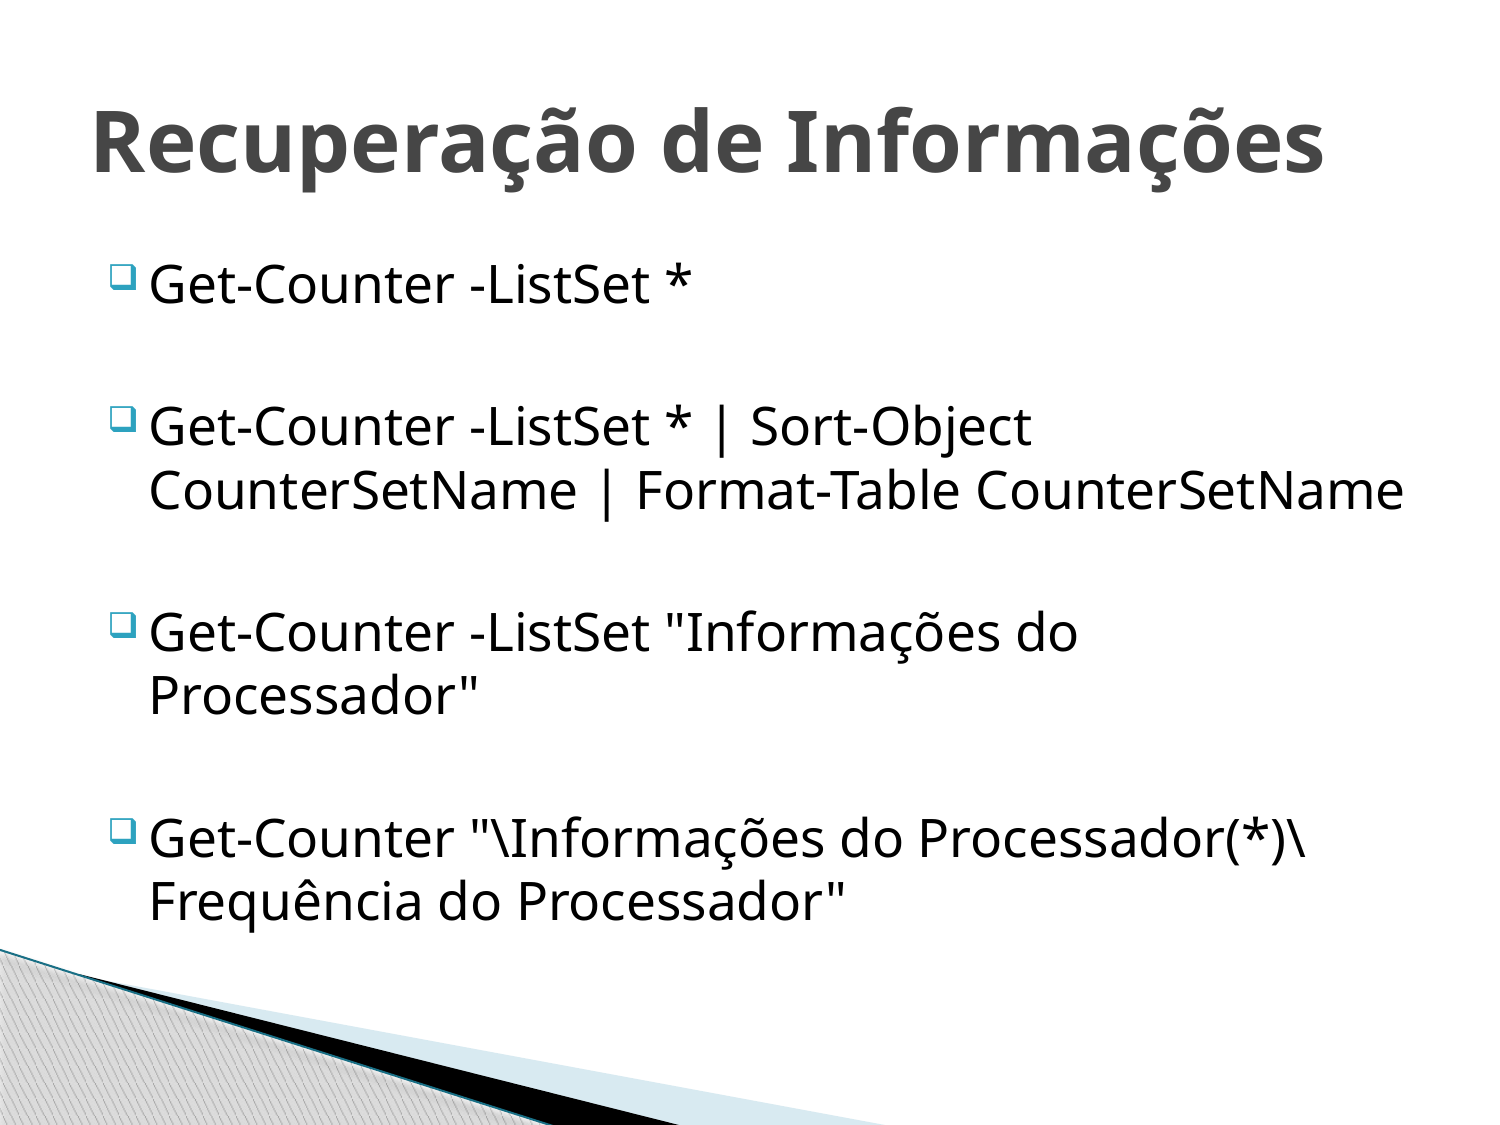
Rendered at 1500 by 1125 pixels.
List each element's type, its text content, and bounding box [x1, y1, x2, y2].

list Get-Counter -ListSet * Get-Counter -ListSet * | Sort-Object CounterSetName | Format-Table CounterSetName Get-Counter -ListSet "Informações do Processador" Get-Counter "\Informações do Processador(*)\Frequência do Processador" [75, 243, 1425, 986]
title Recuperação de Informações [75, 45, 1425, 233]
